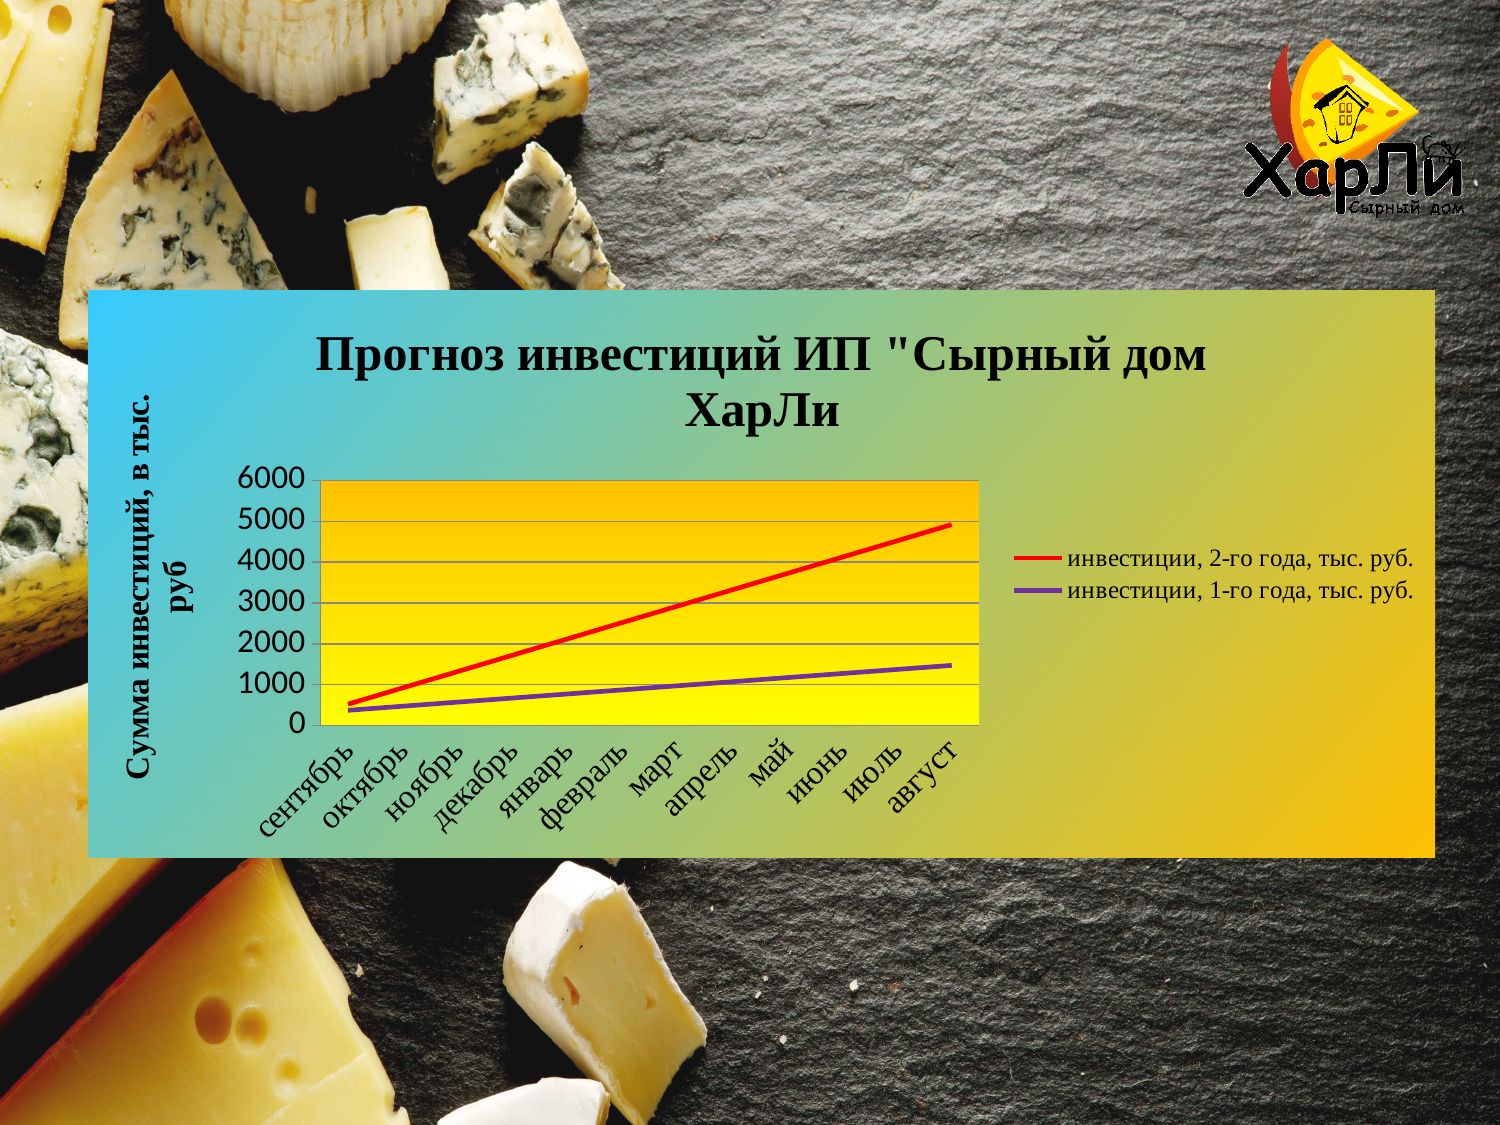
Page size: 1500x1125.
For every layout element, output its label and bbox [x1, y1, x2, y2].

picture [0, 0, 1500, 1125]
chart [88, 290, 1436, 858]
